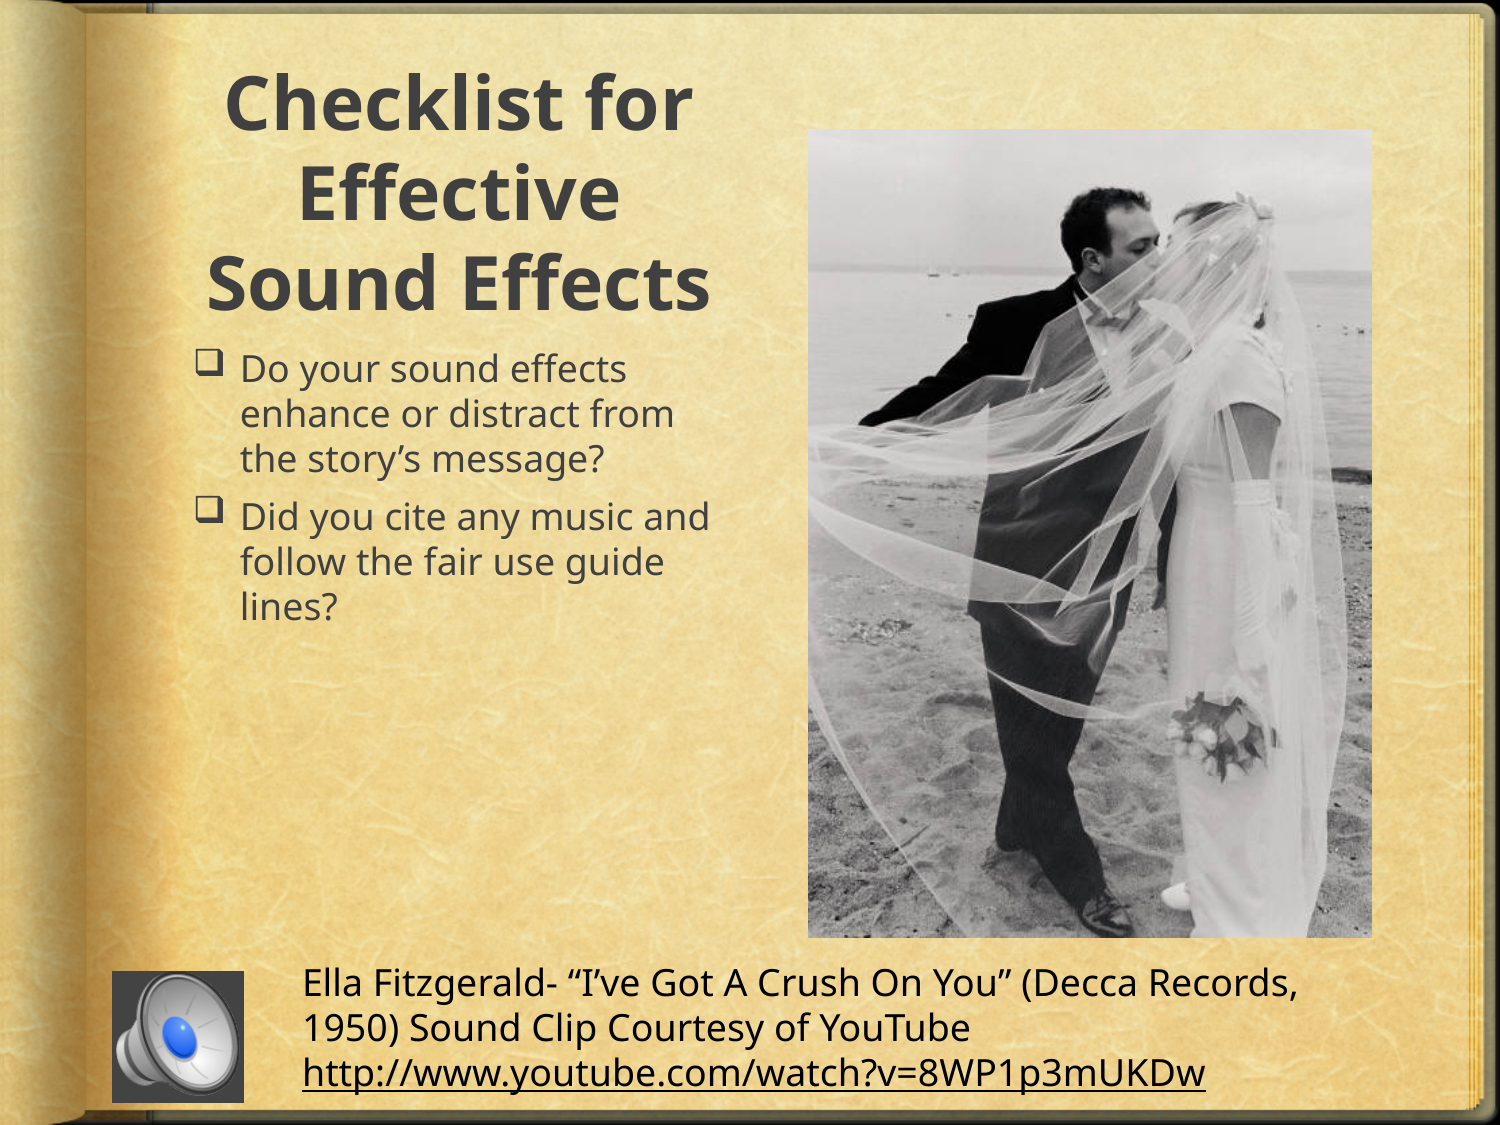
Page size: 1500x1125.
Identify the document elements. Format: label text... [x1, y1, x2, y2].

title Checklist for Effective Sound Effects [177, 62, 741, 334]
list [808, 61, 1373, 1006]
list Do your sound effects enhance or distract from the story’s message? Did you cite any music and follow the fair use guide lines? [177, 337, 741, 938]
picture [0, 0, 1500, 1125]
text_box Ella Fitzgerald- “I’ve Got A Crush On You” (Decca Records, 1950) Sound Clip Courtesy of YouTube http://www.youtube.com/watch?v=8WP1p3mUKDw [287, 951, 1372, 1125]
